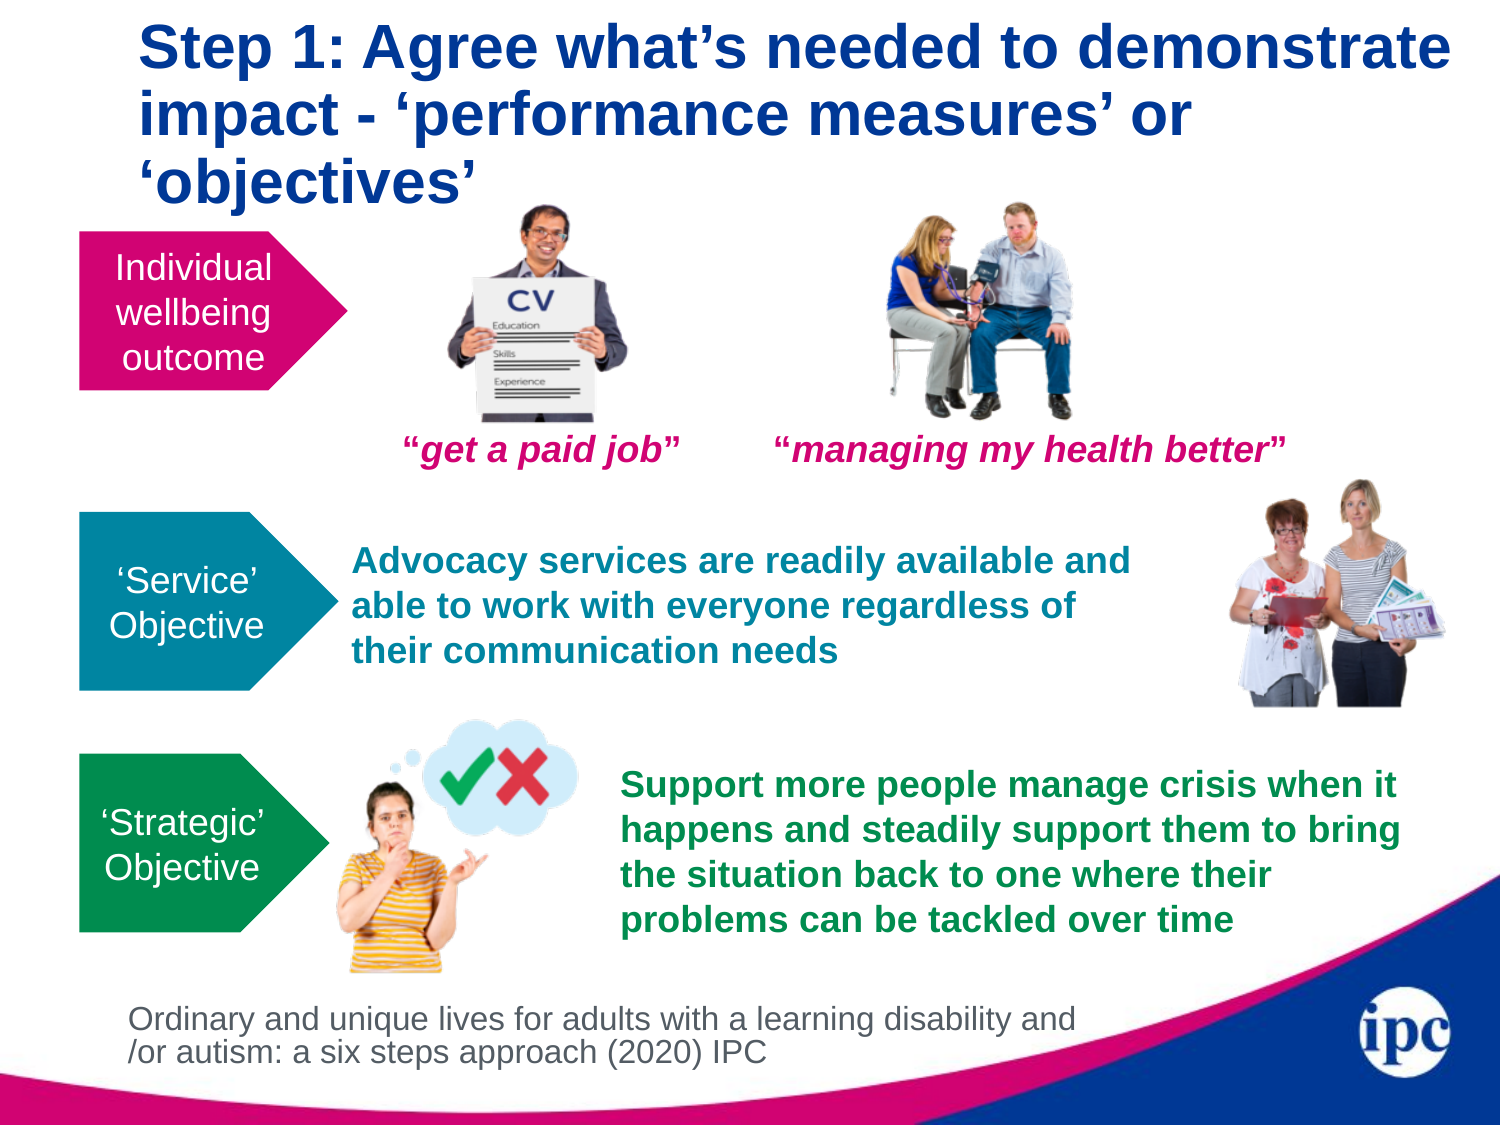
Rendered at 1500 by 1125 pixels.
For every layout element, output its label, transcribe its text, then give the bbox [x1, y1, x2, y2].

text_box Ordinary and unique lives for adults with a learning disability and/or autism: a six steps approach (2020) IPC [113, 989, 1098, 1085]
picture [0, 0, 1500, 1125]
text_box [79, 706, 1459, 980]
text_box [79, 198, 1410, 472]
title Step 1: Agree what’s needed to demonstrate impact - ‘performance measures’ or ‘objectives’ [123, 6, 1483, 227]
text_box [79, 478, 1447, 706]
